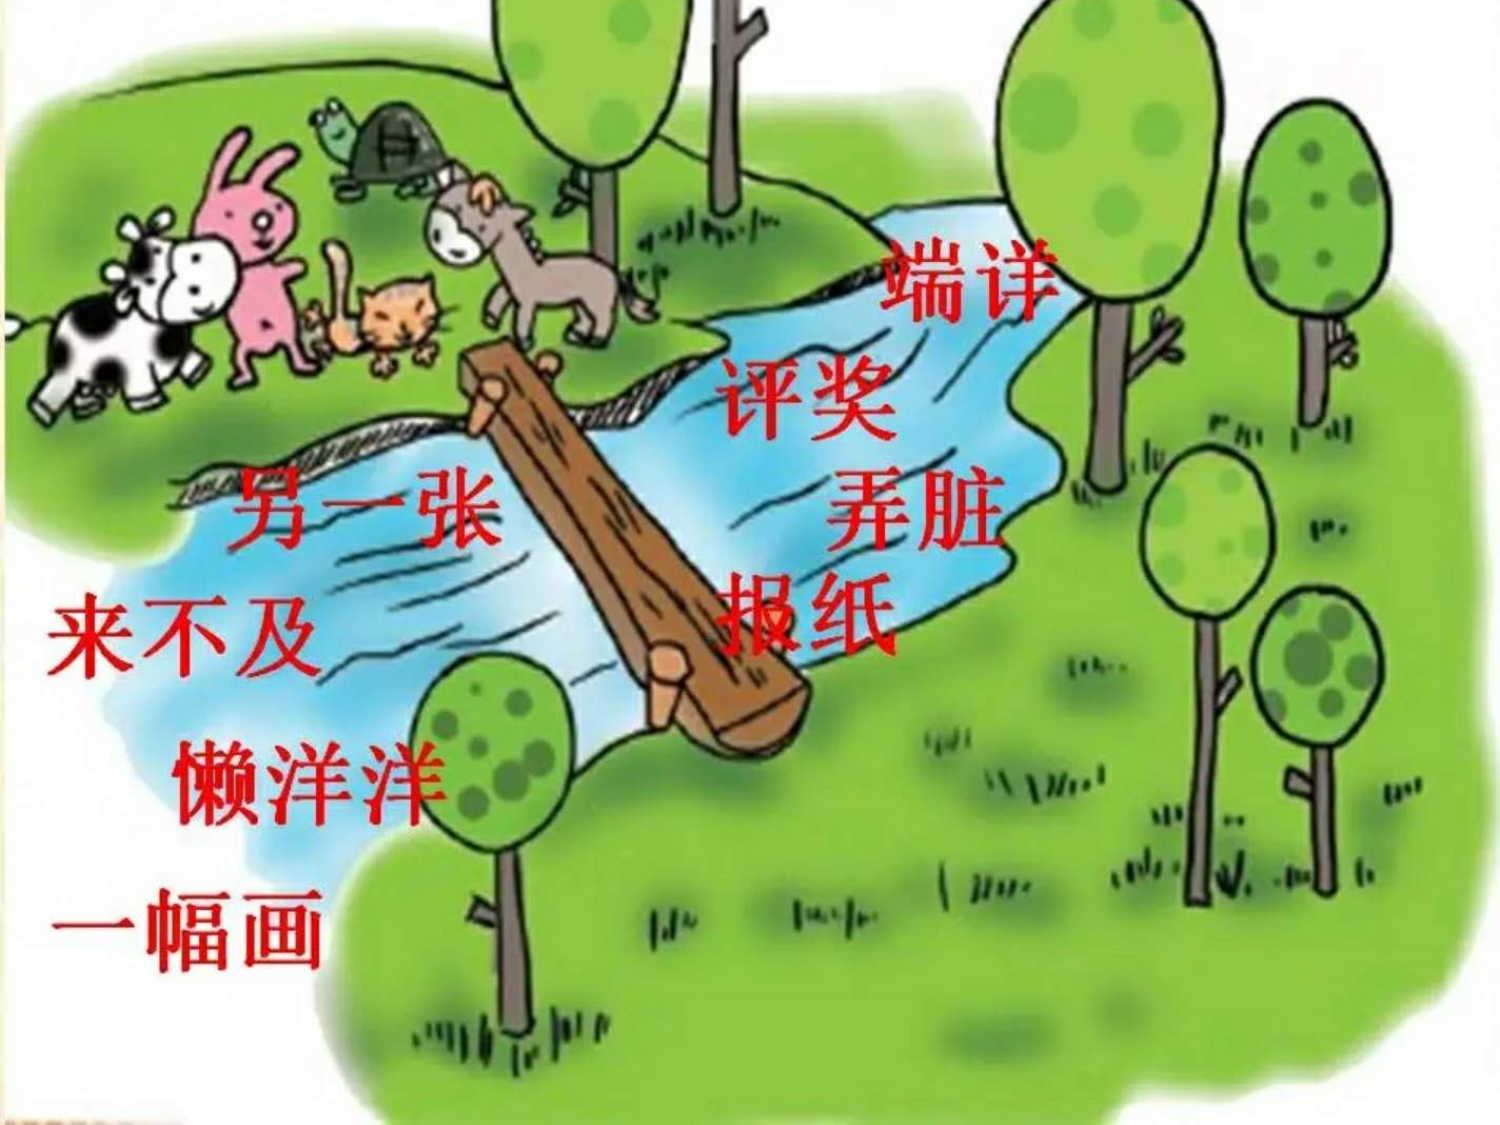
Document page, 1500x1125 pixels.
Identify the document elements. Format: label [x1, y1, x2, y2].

list [0, 0, 1500, 1125]
